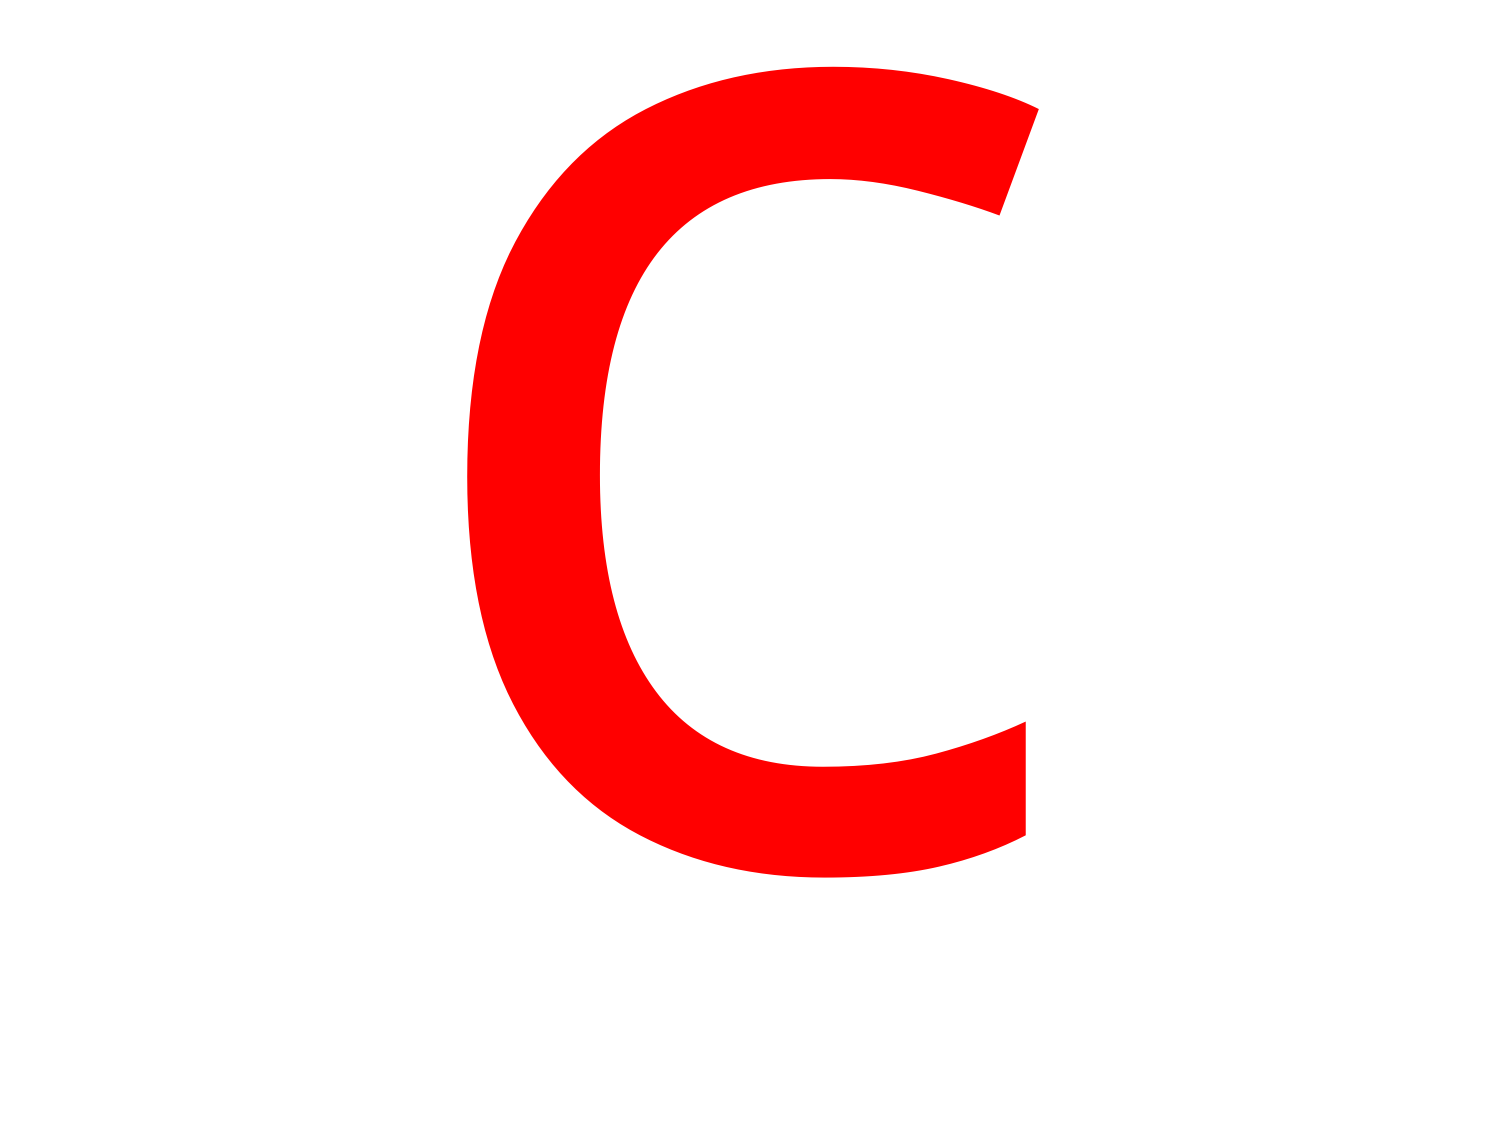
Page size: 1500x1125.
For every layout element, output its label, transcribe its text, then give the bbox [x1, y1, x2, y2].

text_box c [372, 0, 963, 1125]
